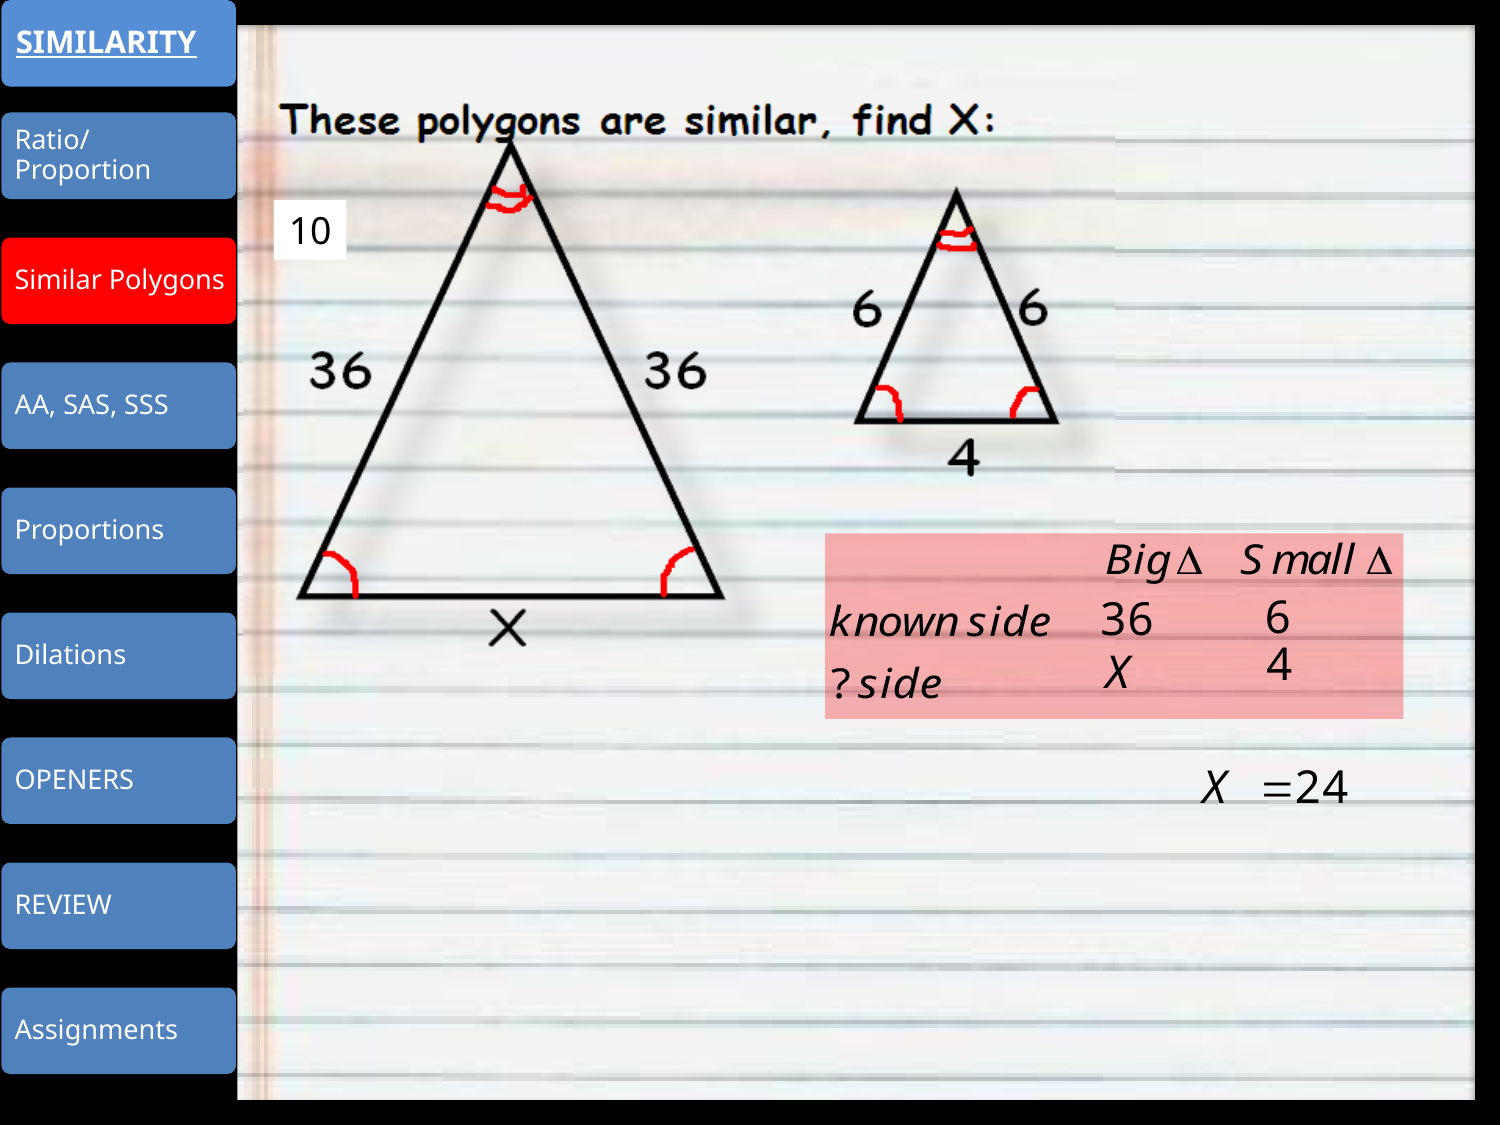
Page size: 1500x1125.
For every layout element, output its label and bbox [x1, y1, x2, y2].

text_box [1259, 591, 1298, 634]
text_box [1099, 646, 1157, 701]
text_box [238, 0, 1500, 1125]
text_box [1096, 593, 1161, 648]
text_box [0, 0, 238, 1125]
picture [243, 70, 1115, 676]
text_box [1196, 757, 1361, 815]
text_box [1259, 635, 1302, 693]
text_box [824, 533, 1404, 720]
